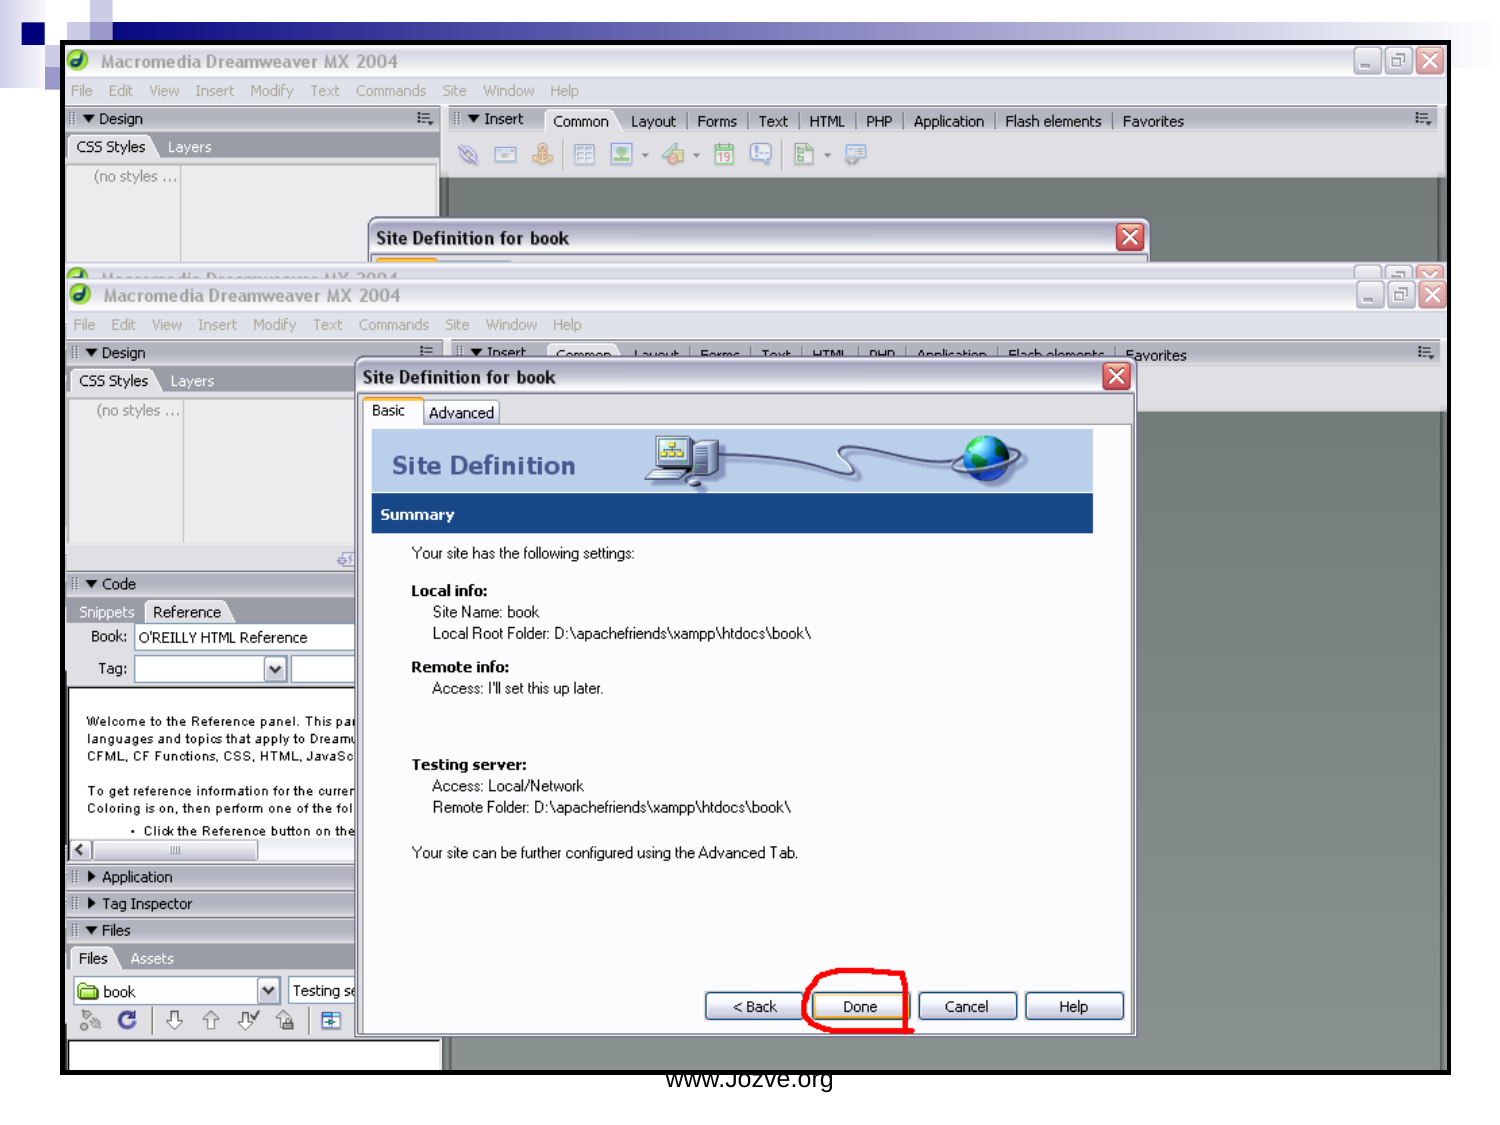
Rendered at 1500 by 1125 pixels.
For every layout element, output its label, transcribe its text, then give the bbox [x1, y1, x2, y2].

footer www.Jozve.org [512, 1079, 988, 1101]
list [64, 44, 1447, 1071]
